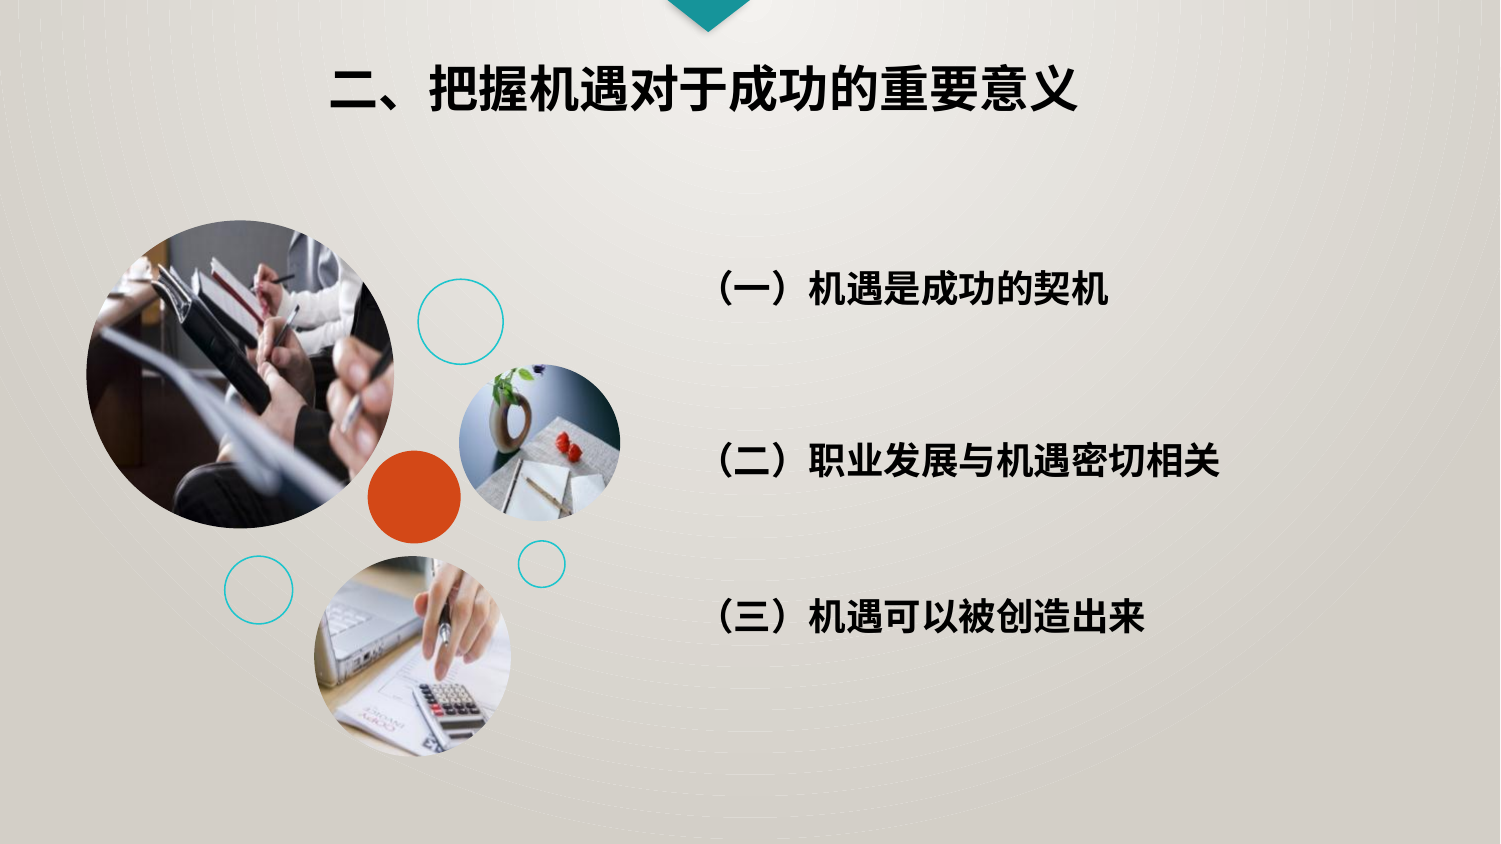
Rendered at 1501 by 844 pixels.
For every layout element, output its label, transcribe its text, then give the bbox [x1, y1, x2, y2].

text_box （一）机遇是成功的契机 [685, 273, 1320, 316]
text_box （三）机遇可以被创造出来 [685, 601, 1320, 644]
text_box [665, 0, 752, 34]
text_box [86, 220, 395, 529]
text_box [459, 364, 621, 522]
text_box [314, 556, 511, 757]
text_box [417, 278, 505, 366]
text_box [366, 449, 462, 545]
text_box [223, 555, 294, 625]
text_box （二）职业发展与机遇密切相关 [685, 445, 1320, 489]
text_box [517, 539, 567, 589]
text_box 二、把握机遇对于成功的重要意义 [314, 49, 1101, 125]
